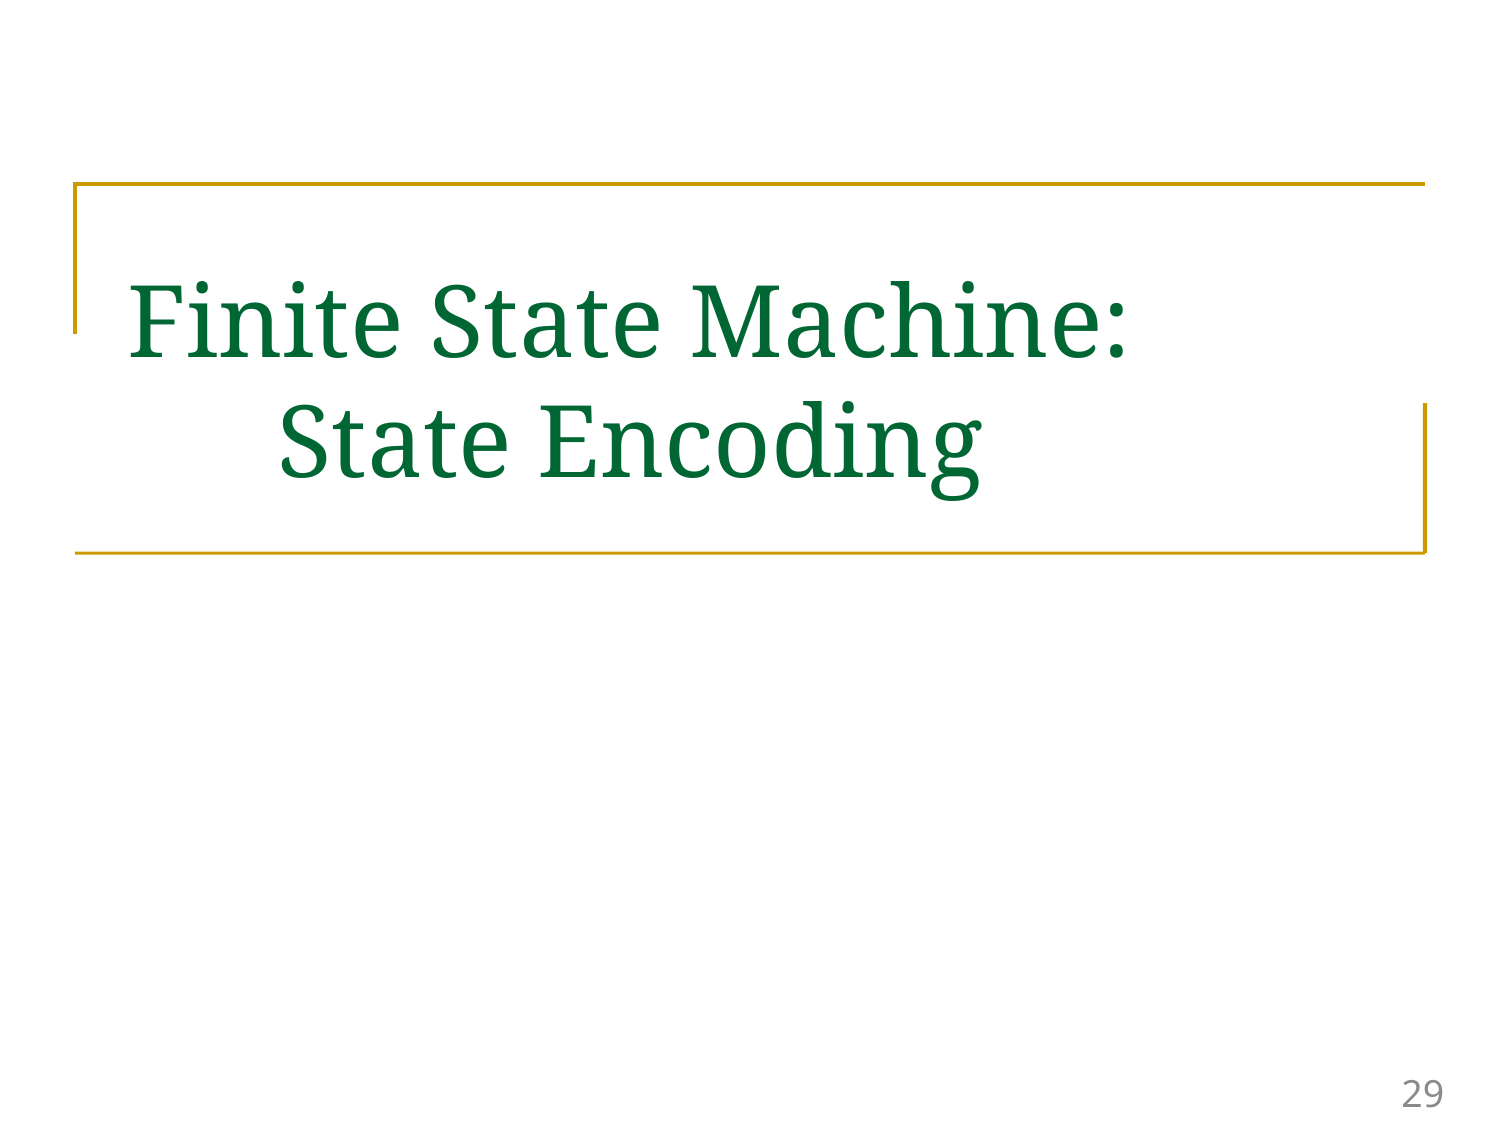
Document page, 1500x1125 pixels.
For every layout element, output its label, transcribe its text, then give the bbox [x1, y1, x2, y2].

title Finite State Machine: State Encoding [112, 249, 1413, 538]
slide_number 29 [1121, 1066, 1460, 1125]
